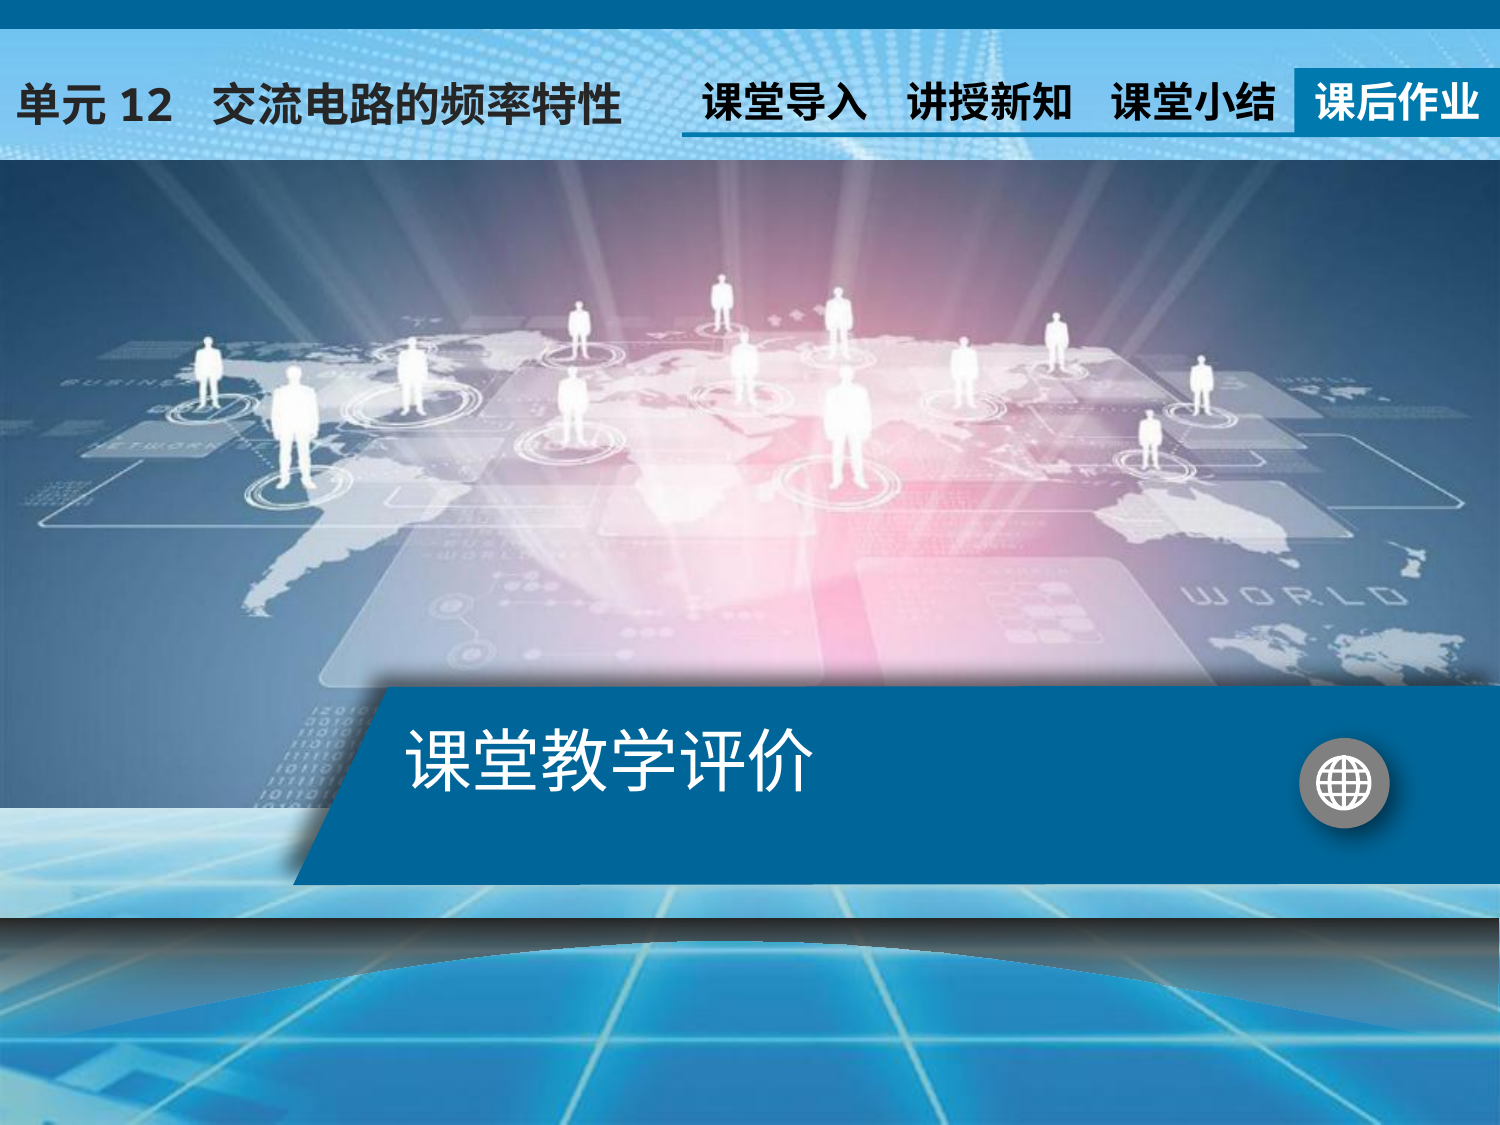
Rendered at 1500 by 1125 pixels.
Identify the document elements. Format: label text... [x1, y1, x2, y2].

picture [0, 30, 1500, 1125]
text_box 单元12 交流电路的频率特性 [1, 68, 1280, 138]
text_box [681, 67, 1500, 135]
title 课堂教学评价 [388, 654, 1499, 809]
